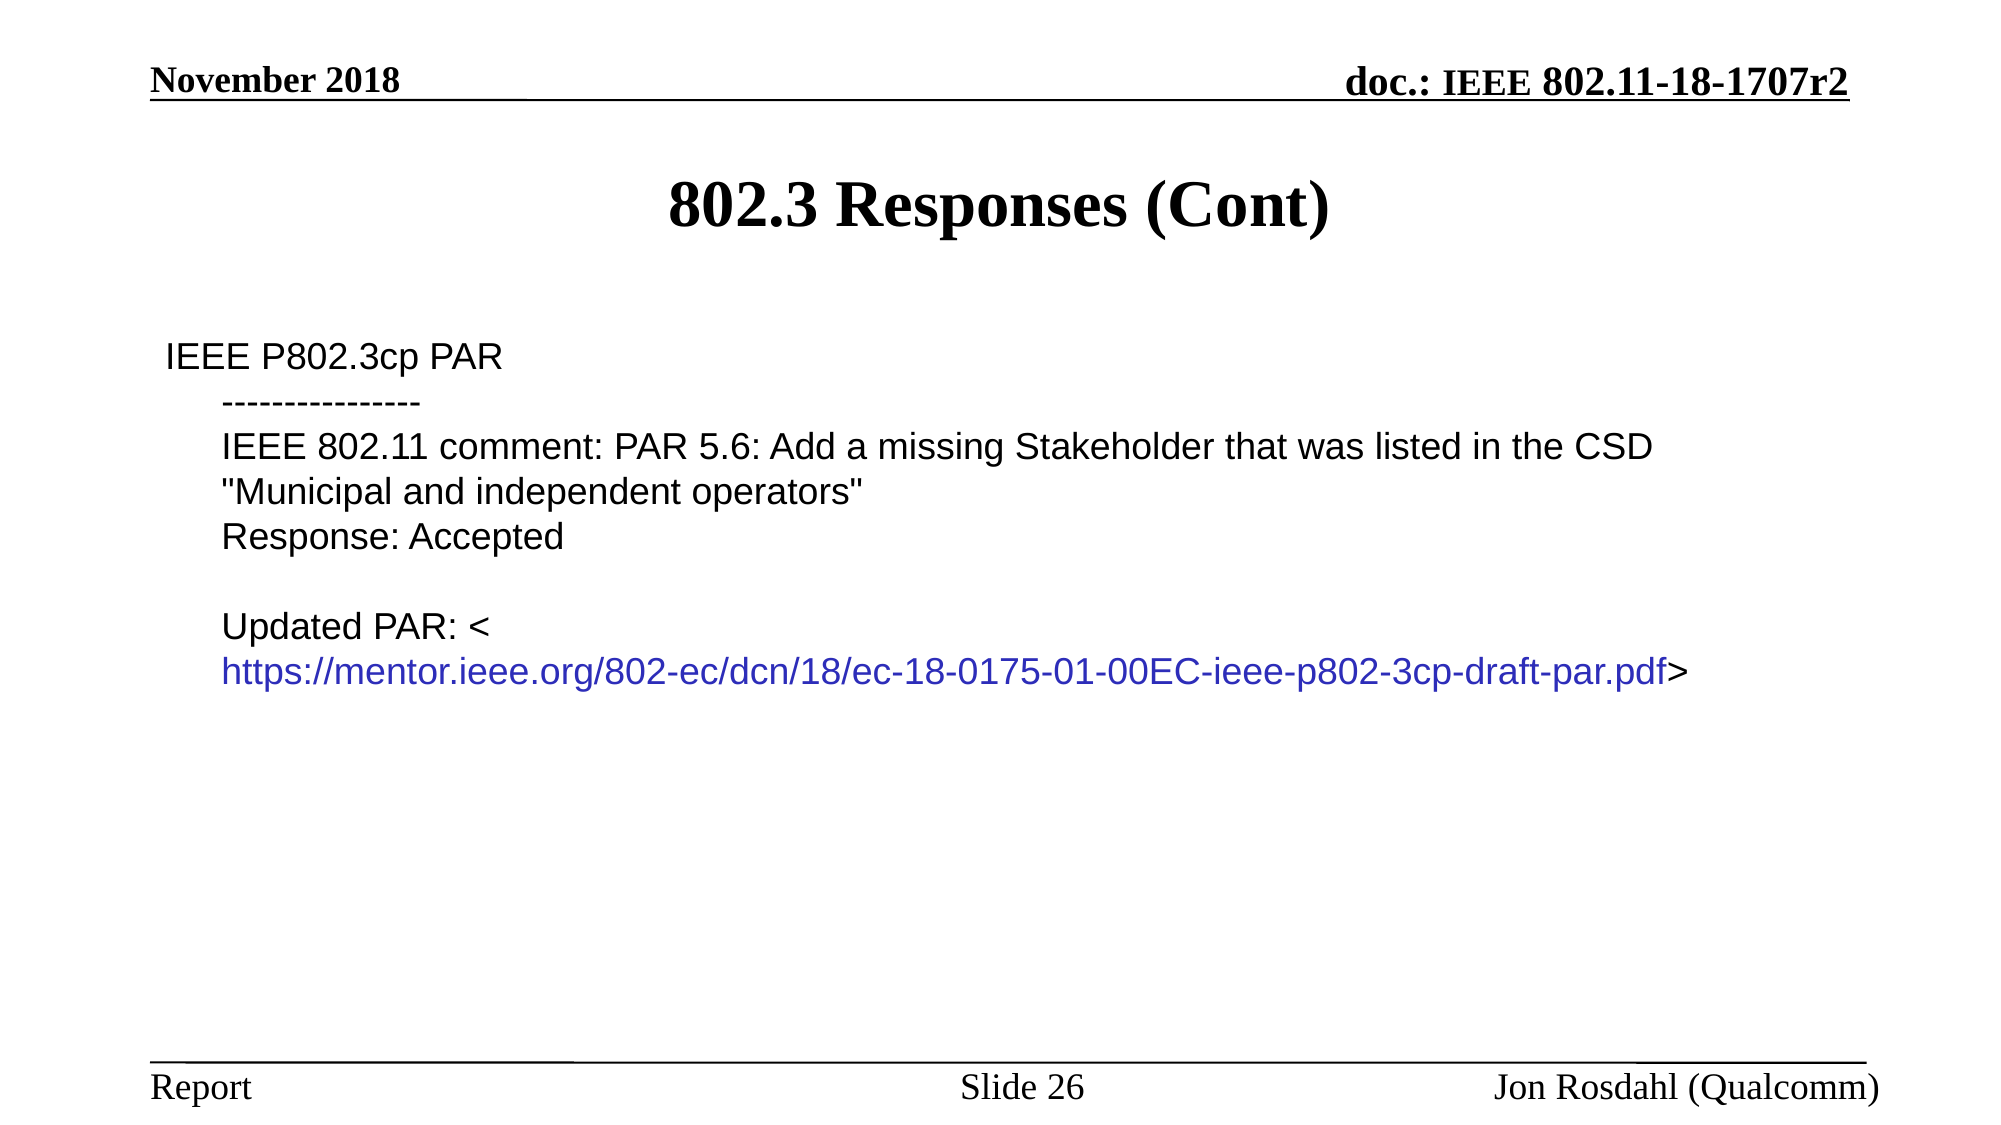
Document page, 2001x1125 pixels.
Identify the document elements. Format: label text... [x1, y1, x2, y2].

footer Jon Rosdahl (Qualcomm) [1436, 1061, 1881, 1108]
list IEEE P802.3cp PAR ---------------- IEEE 802.11 comment: PAR 5.6: Add a missing Stakeholder that was listed in the CSD "Municipal and independent operators" Response: Accepted Updated PAR: <https://mentor.ieee.org/802-ec/dcn/18/ec-18-0175-01-00EC-ieee-p802-3cp-draft-par.pdf> [149, 324, 1850, 1000]
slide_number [149, 49, 431, 100]
slide_number Slide 26 [950, 1061, 1095, 1125]
title 802.3 Responses (Cont) [149, 112, 1850, 288]
